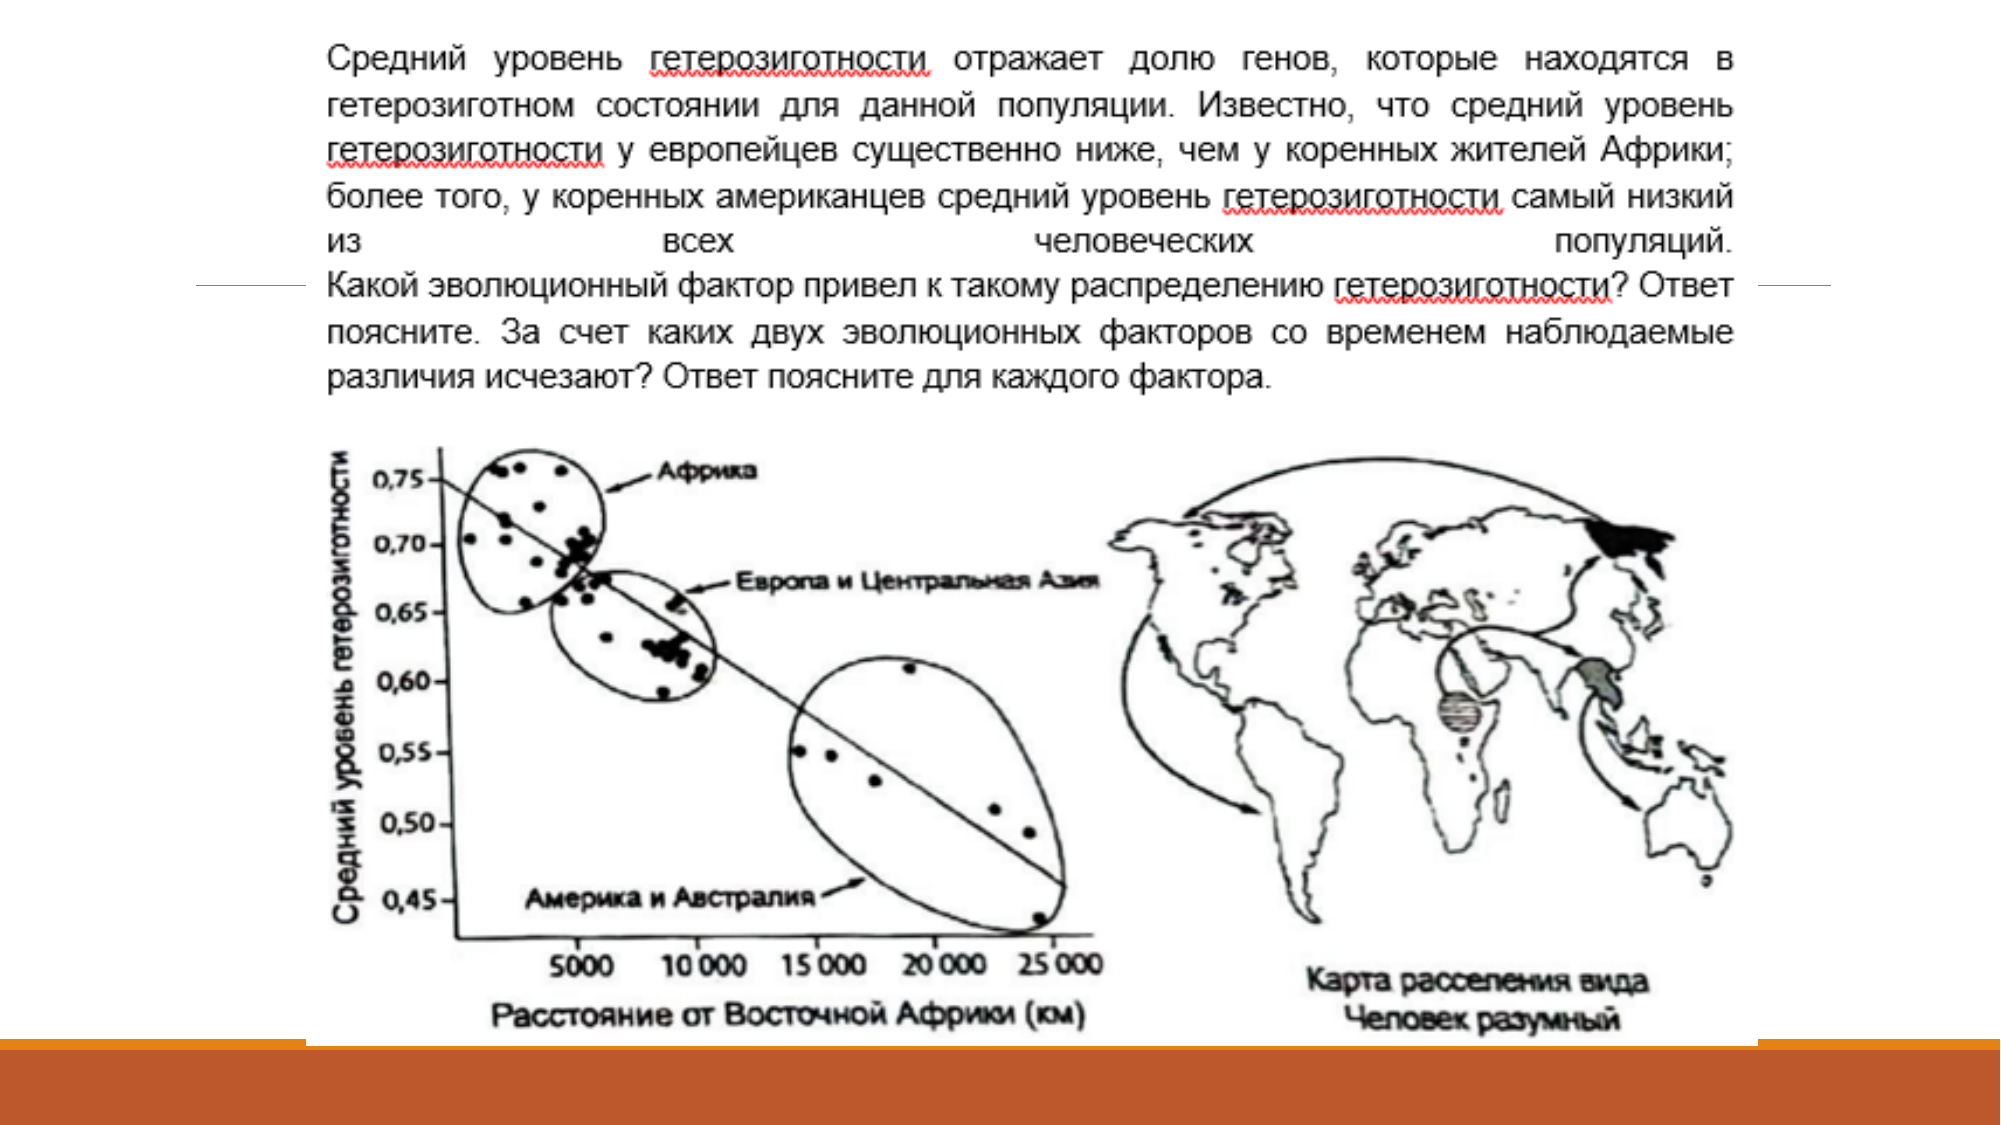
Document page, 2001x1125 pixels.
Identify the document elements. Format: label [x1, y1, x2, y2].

picture [305, 26, 1759, 1047]
